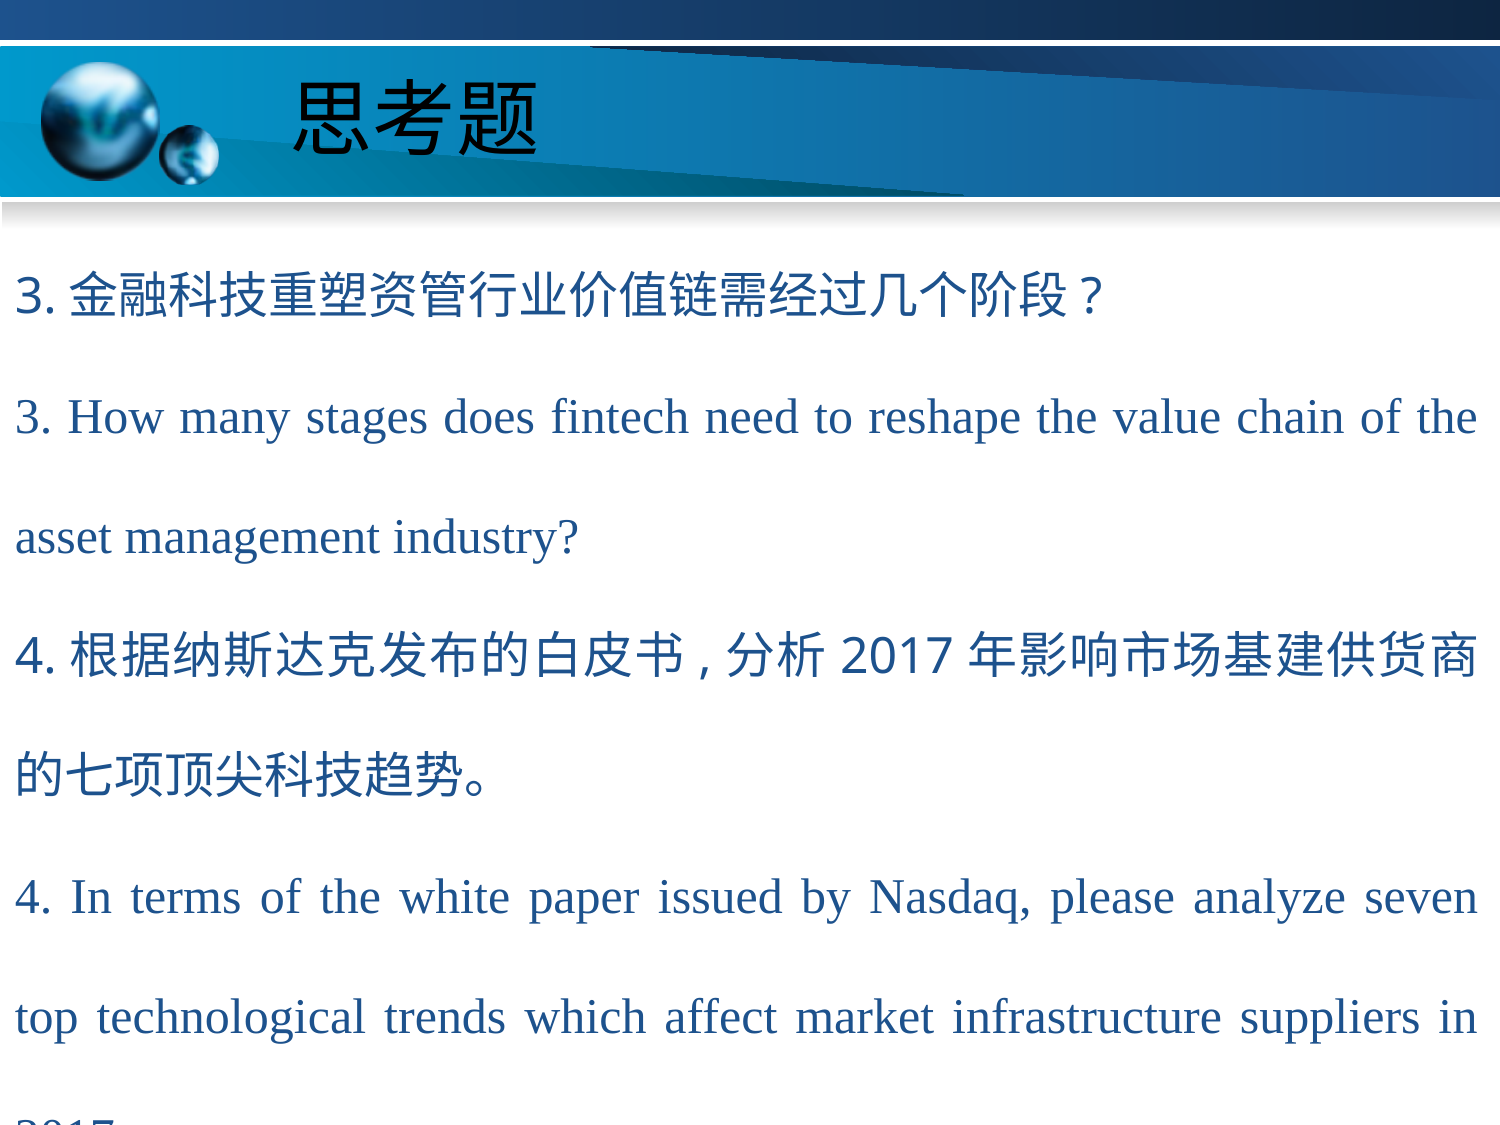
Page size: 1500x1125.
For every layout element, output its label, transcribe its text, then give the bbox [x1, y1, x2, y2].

title 思考题 [274, 44, 1363, 188]
picture [160, 126, 218, 184]
list 3.金融科技重塑资管行业价值链需经过几个阶段? 3. How many stages does fintech need to reshape the value chain of the asset management industry? 4.根据纳斯达克发布的白皮书,分析2017年影响市场基建供货商的七项顶尖科技趋势。 4. In terms of the white paper issued by Nasdaq, please analyze seven top technological trends which affect market infrastructure suppliers in 2017. [0, 196, 1495, 1125]
picture [42, 63, 159, 180]
